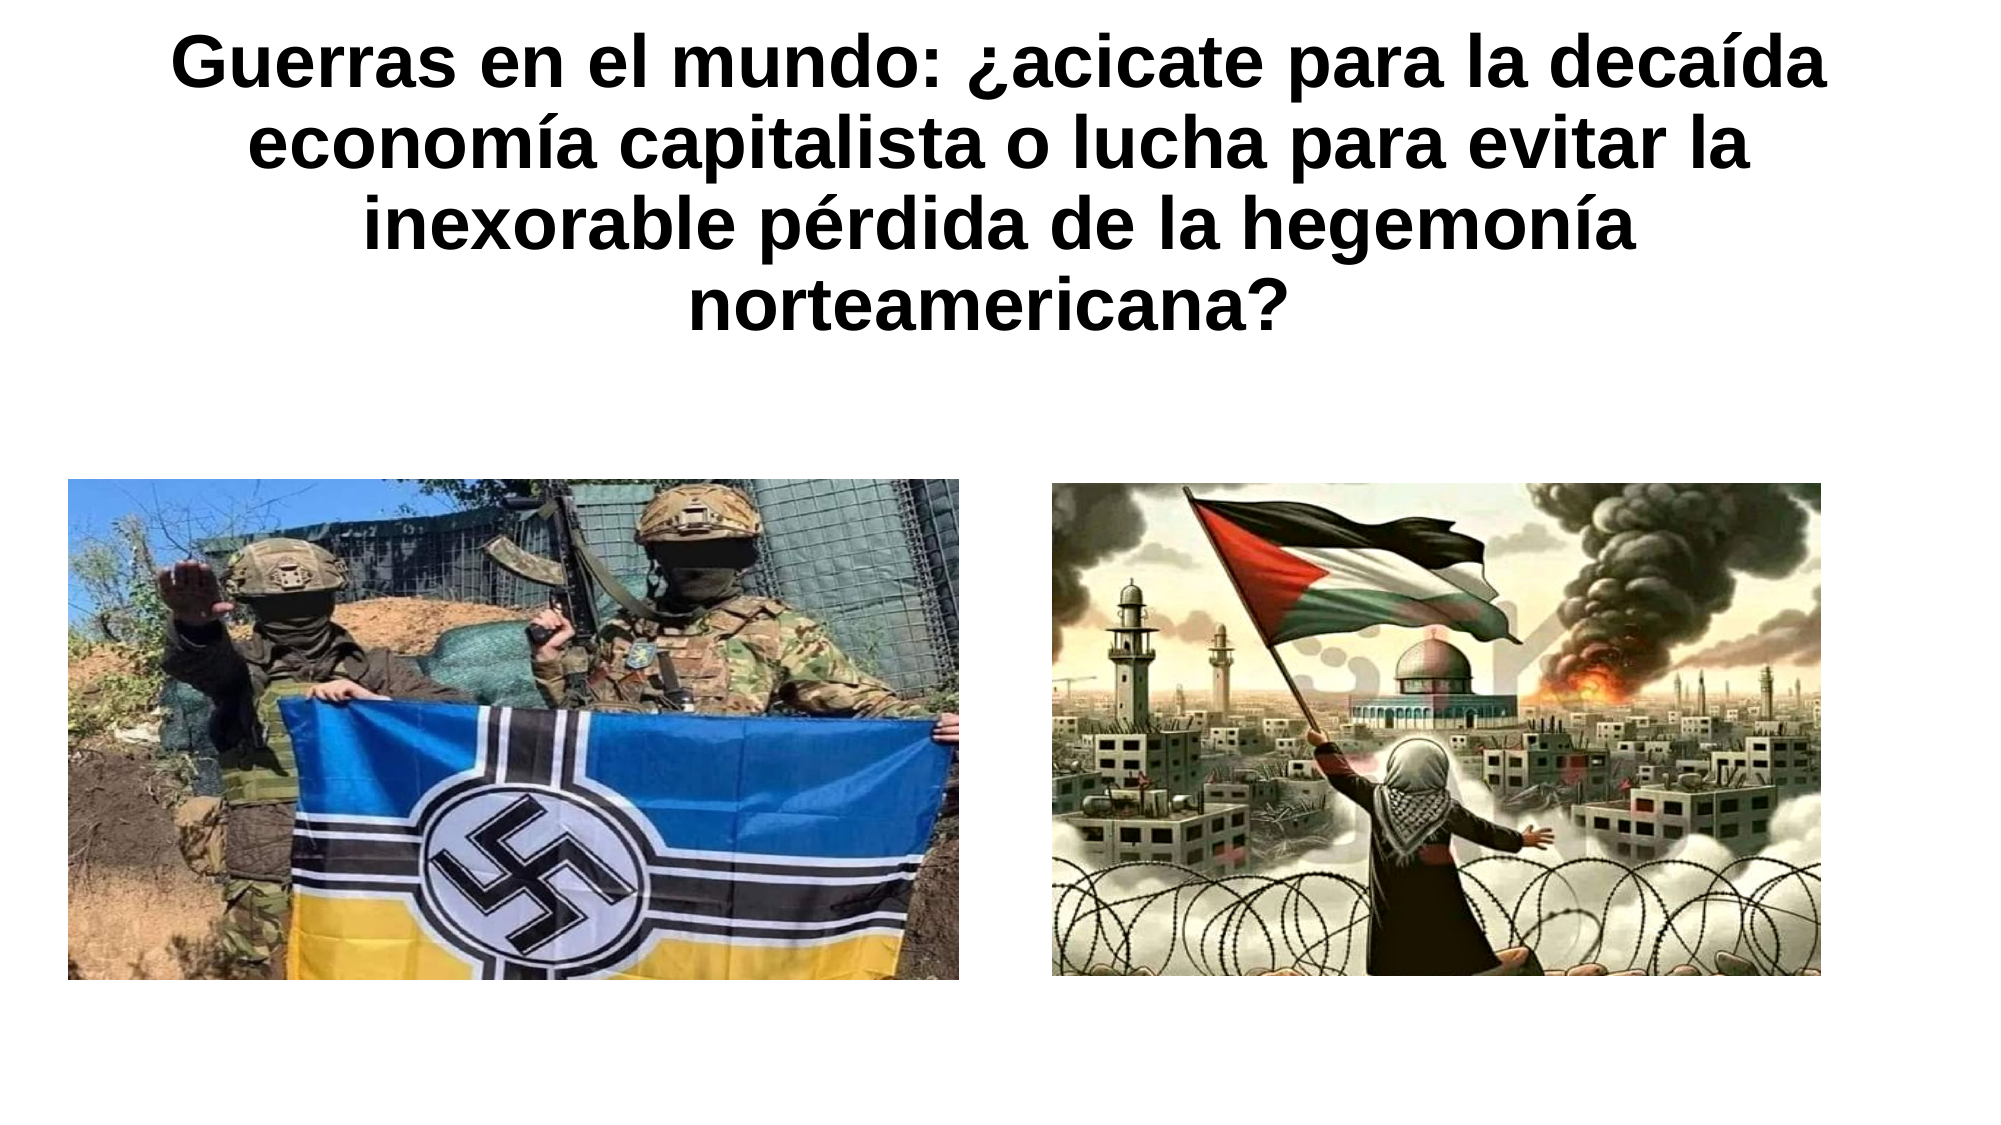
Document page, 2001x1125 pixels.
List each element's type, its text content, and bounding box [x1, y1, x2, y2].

title Guerras en el mundo: ¿acicate para la decaída economía capitalista o lucha para evitar la inexorable pérdida de la hegemonía norteamericana? [137, 117, 1863, 343]
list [68, 479, 959, 980]
picture [1052, 483, 1821, 976]
